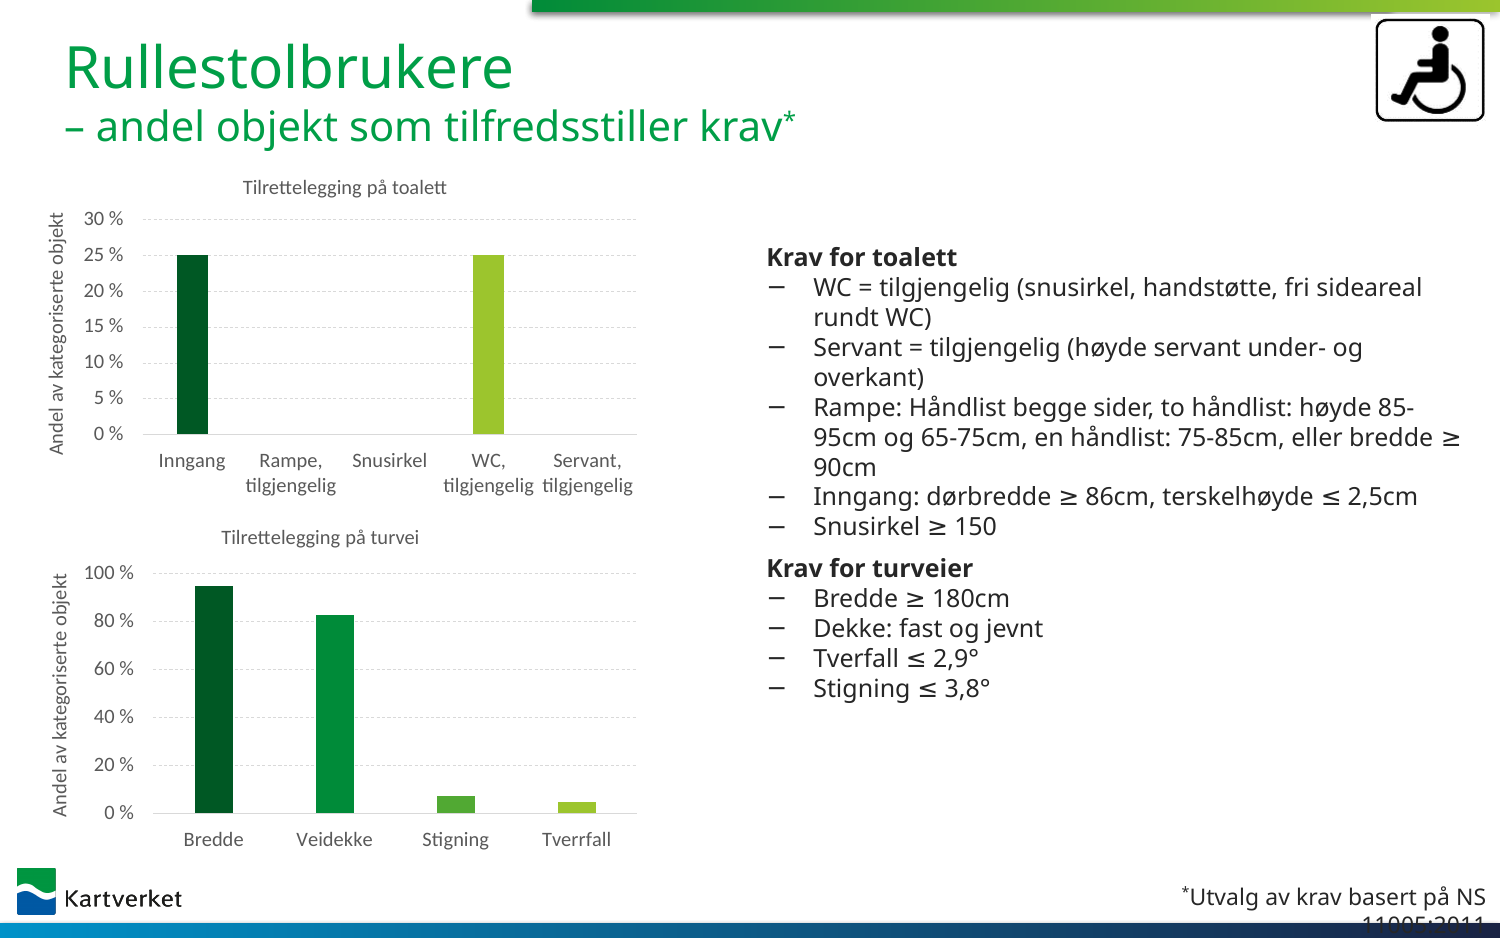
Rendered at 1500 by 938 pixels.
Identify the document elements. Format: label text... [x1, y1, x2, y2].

picture [1371, 13, 1491, 127]
picture [41, 166, 650, 505]
picture [41, 520, 650, 859]
text_box Krav for turveier Bredde ≥ 180cm Dekke: fast og jevnt Tverfall ≤ 2,9° Stigning ≤ 3,8° [751, 545, 1483, 710]
text_box Krav for toalett WC = tilgjengelig (snusirkel, handstøtte, fri sideareal rundt WC) Servant = tilgjengelig (høyde servant under- og overkant) Rampe: Håndlist begge sider, to håndlist: høyde 85-95cm og 65-75cm, en håndlist: 75-85cm, eller bredde ≥ 90cm Inngang: dørbredde ≥ 86cm, terskelhøyde ≤ 2,5cm Snusirkel ≥ 150 [751, 234, 1483, 545]
text_box *Utvalg av krav basert på NS 11005:2011 [1068, 873, 1500, 938]
text_box Rullestolbrukere – andel objekt som tilfredsstiller krav* [49, 14, 1431, 158]
